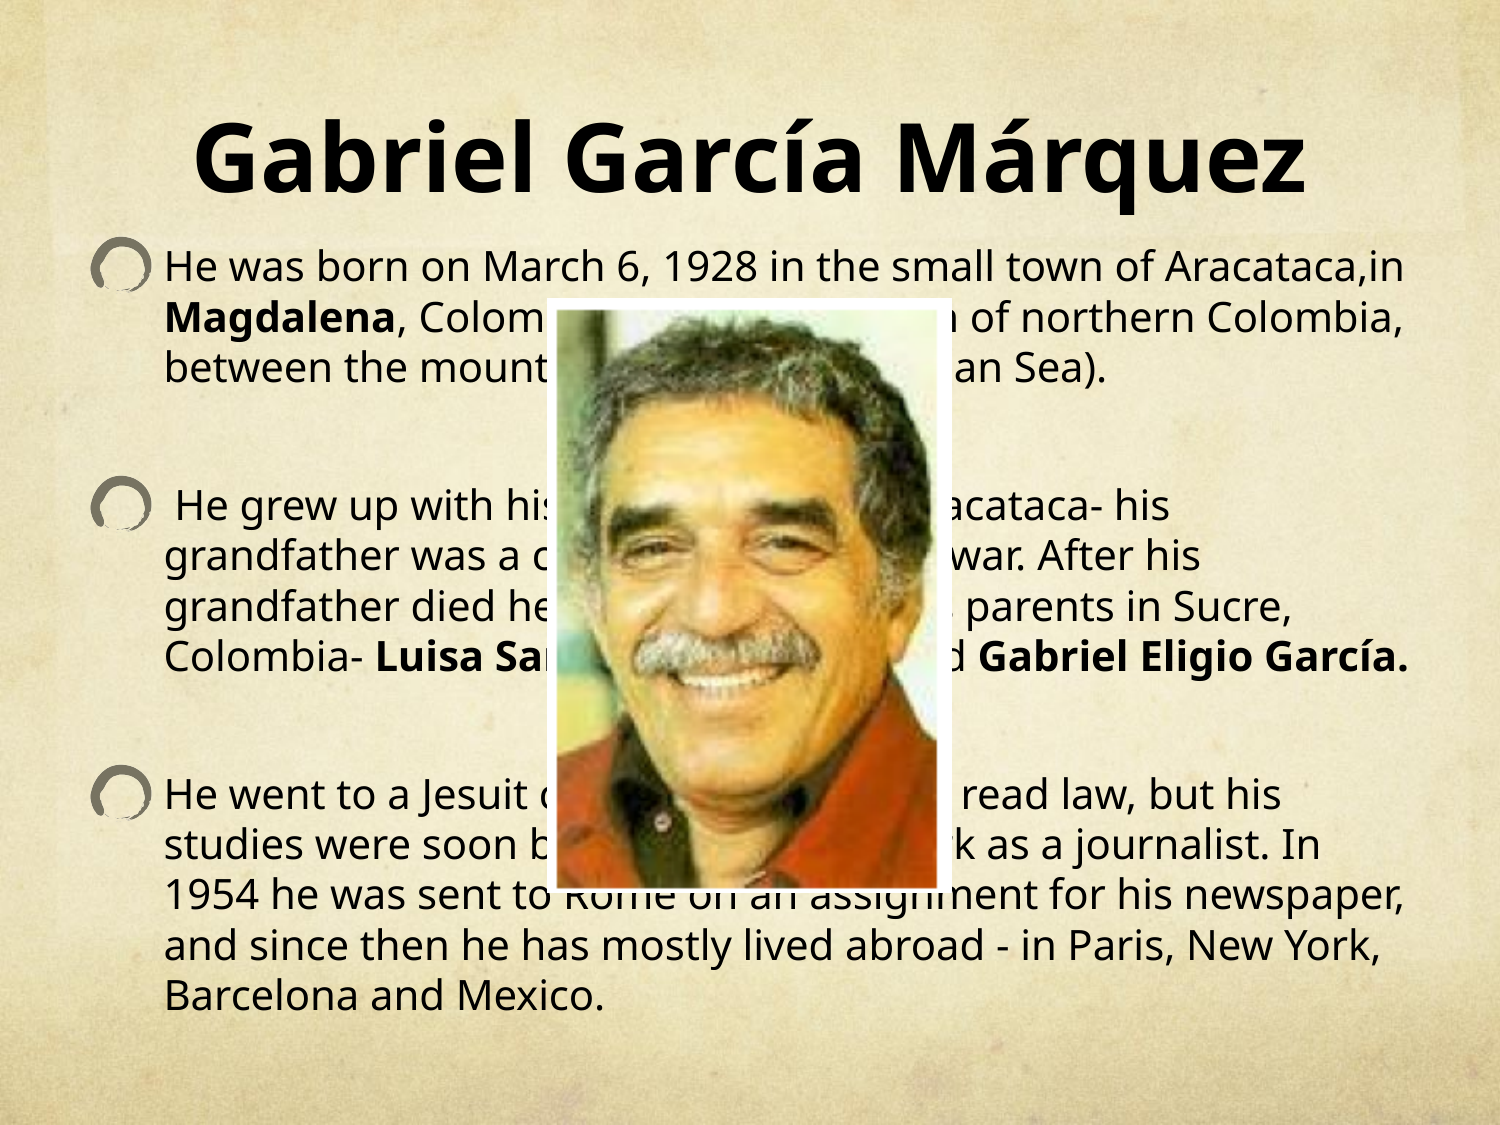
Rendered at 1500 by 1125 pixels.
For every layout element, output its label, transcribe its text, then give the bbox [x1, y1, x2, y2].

list He was born on March 6, 1928 in the small town of Aracataca,in Magdalena, Colombia (a tropical region of northern Colombia, between the mountains and the Caribbean Sea). He grew up with his grandparents in Aracataca- his grandfather was a colonel from the civil war. After his grandfather died he went to live with his parents in Sucre, Colombia- Luisa Santiaga Márquez and Gabriel Eligio García. He went to a Jesuit college and began to read law, but his studies were soon broken off for his work as a journalist. In 1954 he was sent to Rome on an assignment for his newspaper, and since then he has mostly lived abroad - in Paris, New York, Barcelona and Mexico. [75, 232, 1425, 1076]
title Gabriel García Márquez [150, 82, 1350, 225]
picture [0, 0, 1500, 1125]
